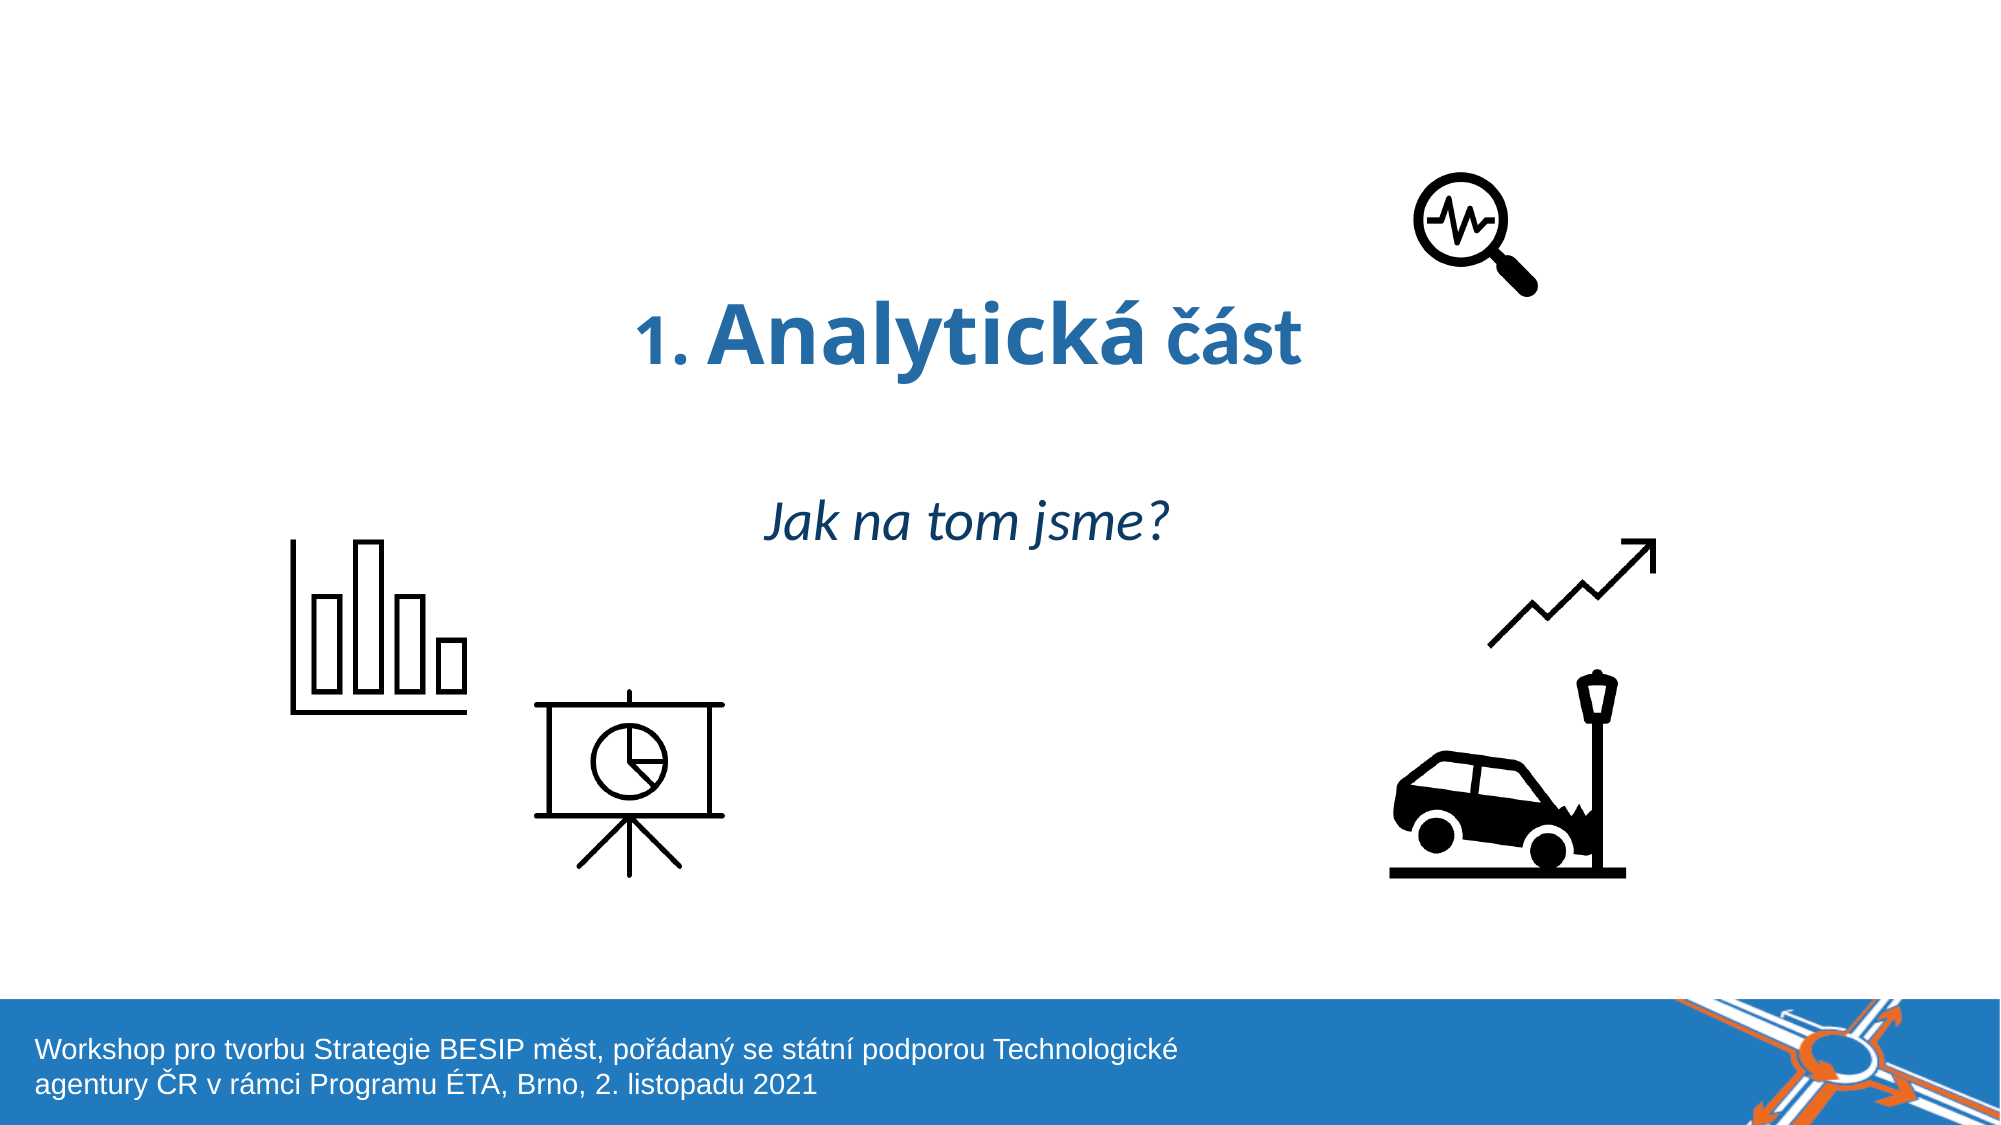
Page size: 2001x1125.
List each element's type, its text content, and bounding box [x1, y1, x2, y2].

picture [0, 999, 2000, 1125]
picture [505, 658, 754, 906]
picture [254, 503, 503, 751]
text_box 1. Analytická část [293, 273, 1643, 389]
text_box Workshop pro tvorbu Strategie BESIP měst, pořádaný se státní podporou Technologické agentury ČR v rámci Programu ÉTA, Brno, 2. listopadu 2021 [19, 1023, 1245, 1108]
picture [1378, 455, 1698, 907]
text_box Jak na tom jsme? [325, 474, 1471, 560]
picture [1401, 159, 1552, 310]
